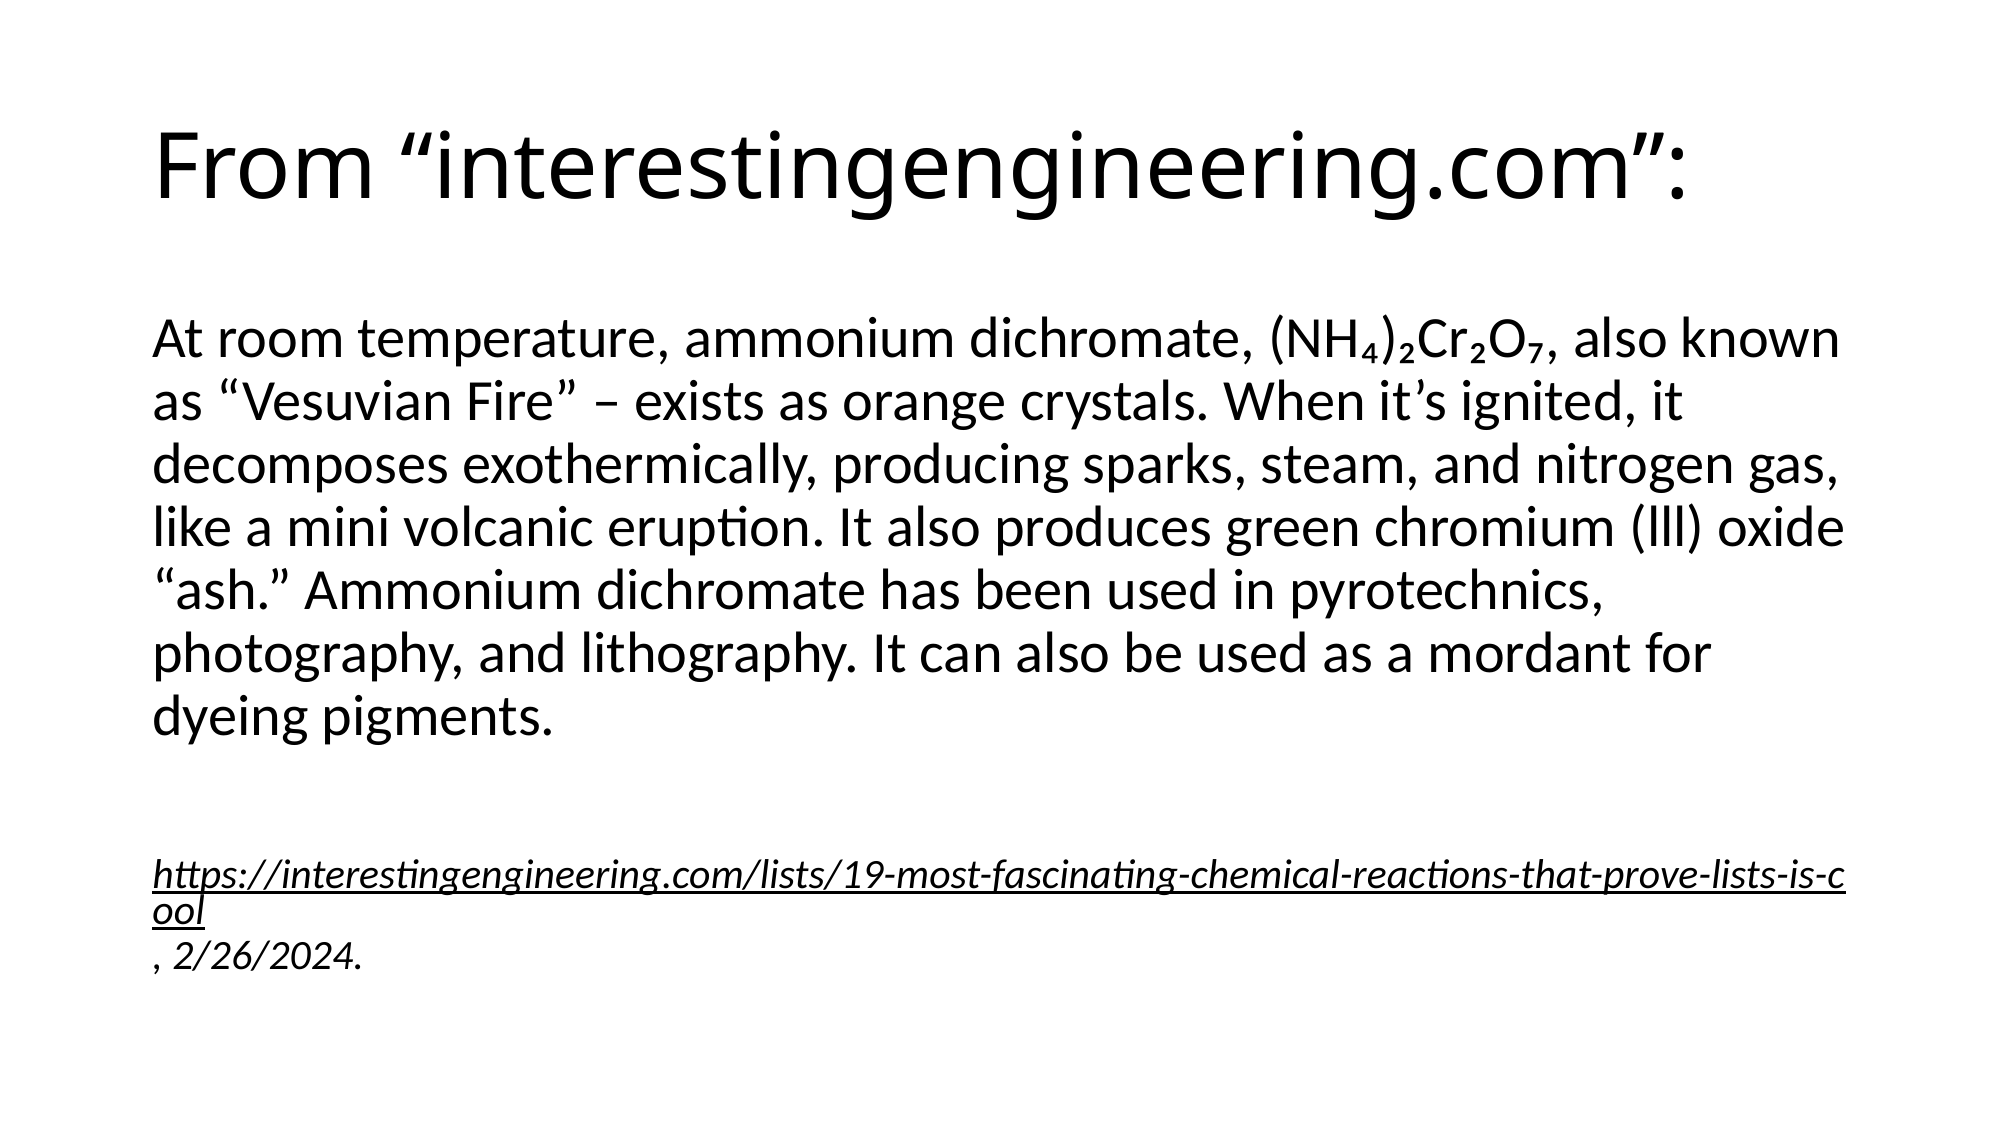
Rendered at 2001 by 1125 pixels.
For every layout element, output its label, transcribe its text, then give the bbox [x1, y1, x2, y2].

title From “interestingengineering.com”: [137, 59, 1863, 278]
list At room temperature, ammonium dichromate, (NH₄)₂Cr₂O₇, also known as “Vesuvian Fire” – exists as orange crystals. When it’s ignited, it decomposes exothermically, producing sparks, steam, and nitrogen gas, like a mini volcanic eruption. It also produces green chromium (lll) oxide “ash.” Ammonium dichromate has been used in pyrotechnics, photography, and lithography. It can also be used as a mordant for dyeing pigments. https://interestingengineering.com/lists/19-most-fascinating-chemical-reactions-that-prove-lists-is-cool, 2/26/2024. [137, 299, 1863, 1014]
